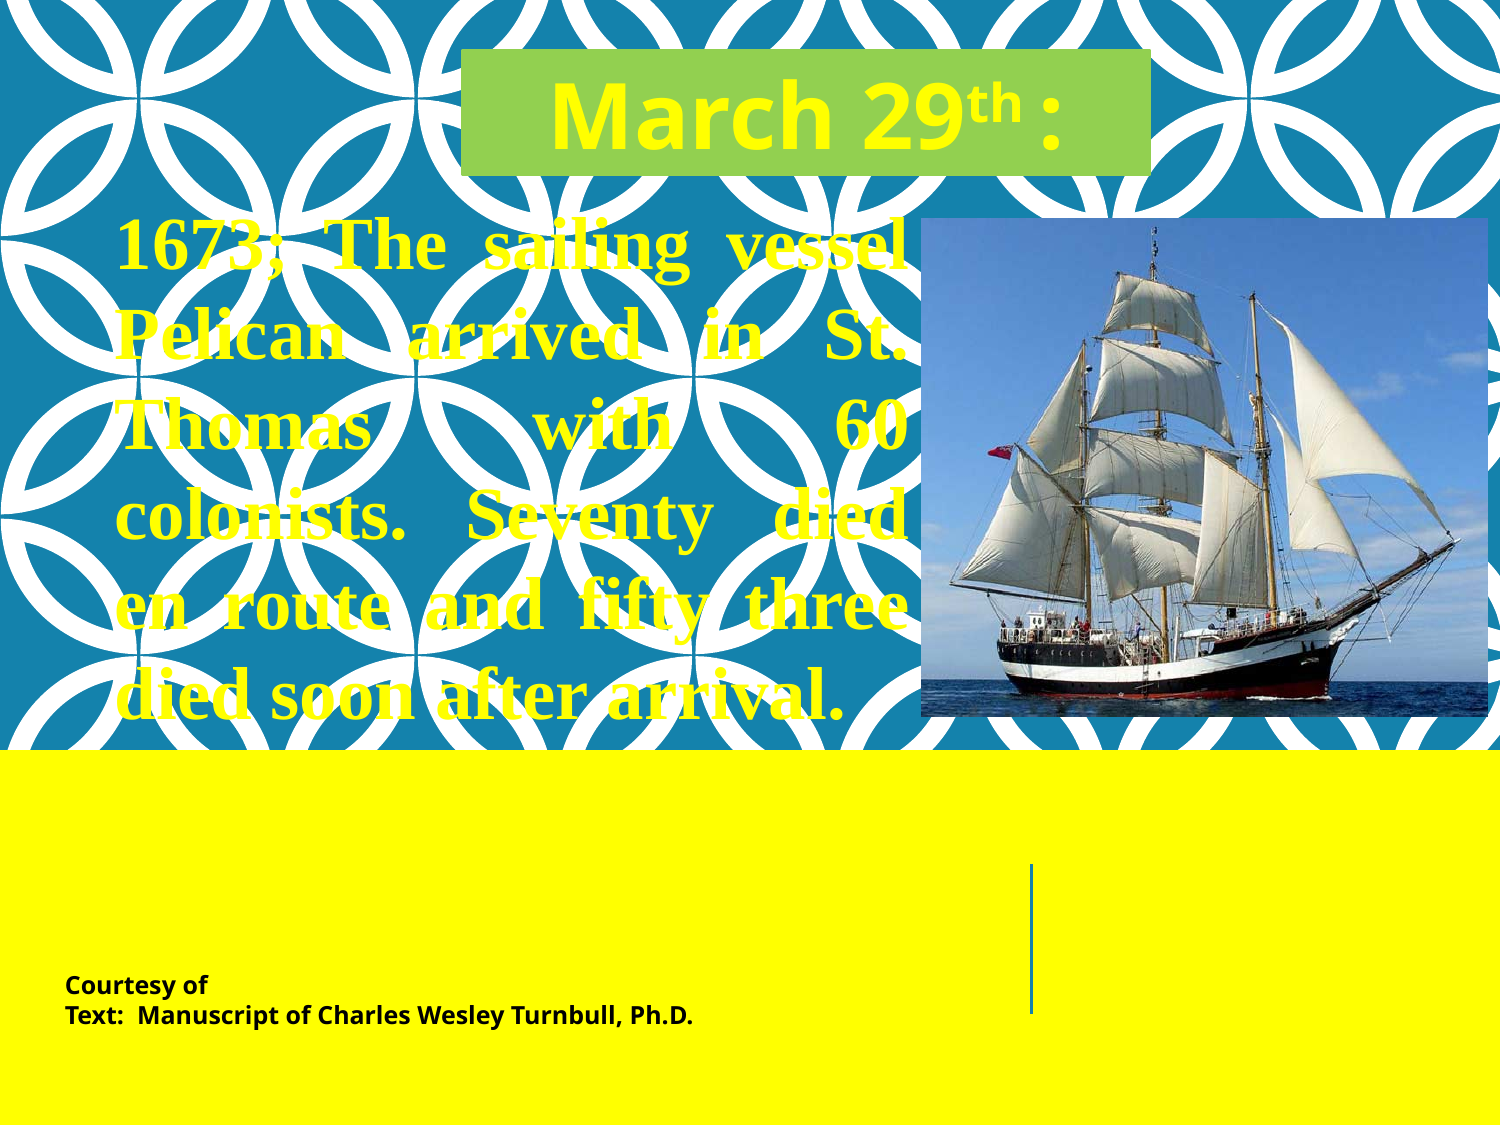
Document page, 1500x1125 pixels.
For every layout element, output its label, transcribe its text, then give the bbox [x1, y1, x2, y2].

text_box 1673; The sailing vessel Pelican arrived in St. Thomas with 60 colonists. Seventy died en route and fifty three died soon after arrival. [99, 187, 925, 743]
picture [921, 218, 1488, 718]
text_box Courtesy of Text: Manuscript of Charles Wesley Turnbull, Ph.D. [50, 962, 1438, 1038]
text_box March 29th : [461, 49, 1151, 176]
